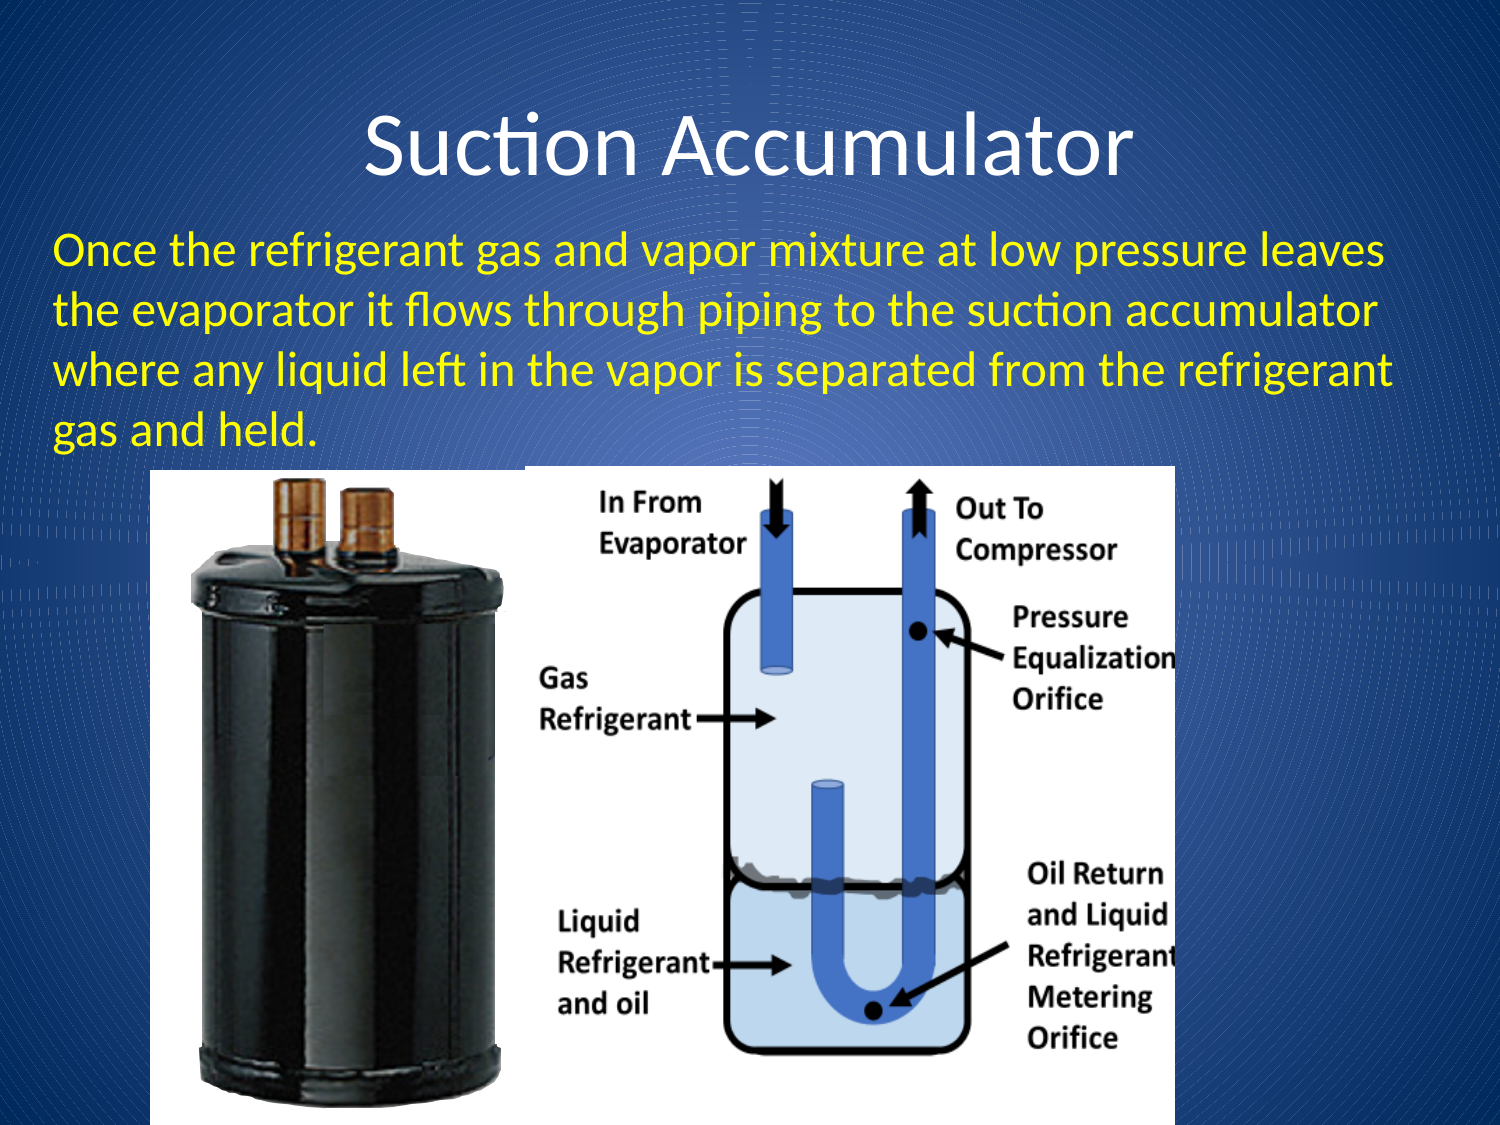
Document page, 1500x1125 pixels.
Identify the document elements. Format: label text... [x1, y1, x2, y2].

text_box Once the refrigerant gas and vapor mixture at low pressure leaves the evaporator it flows through piping to the suction accumulator where any liquid left in the vapor is separated from the refrigerant gas and held. [37, 208, 1463, 464]
title Suction Accumulator [75, 45, 1425, 208]
picture [149, 465, 1176, 1125]
